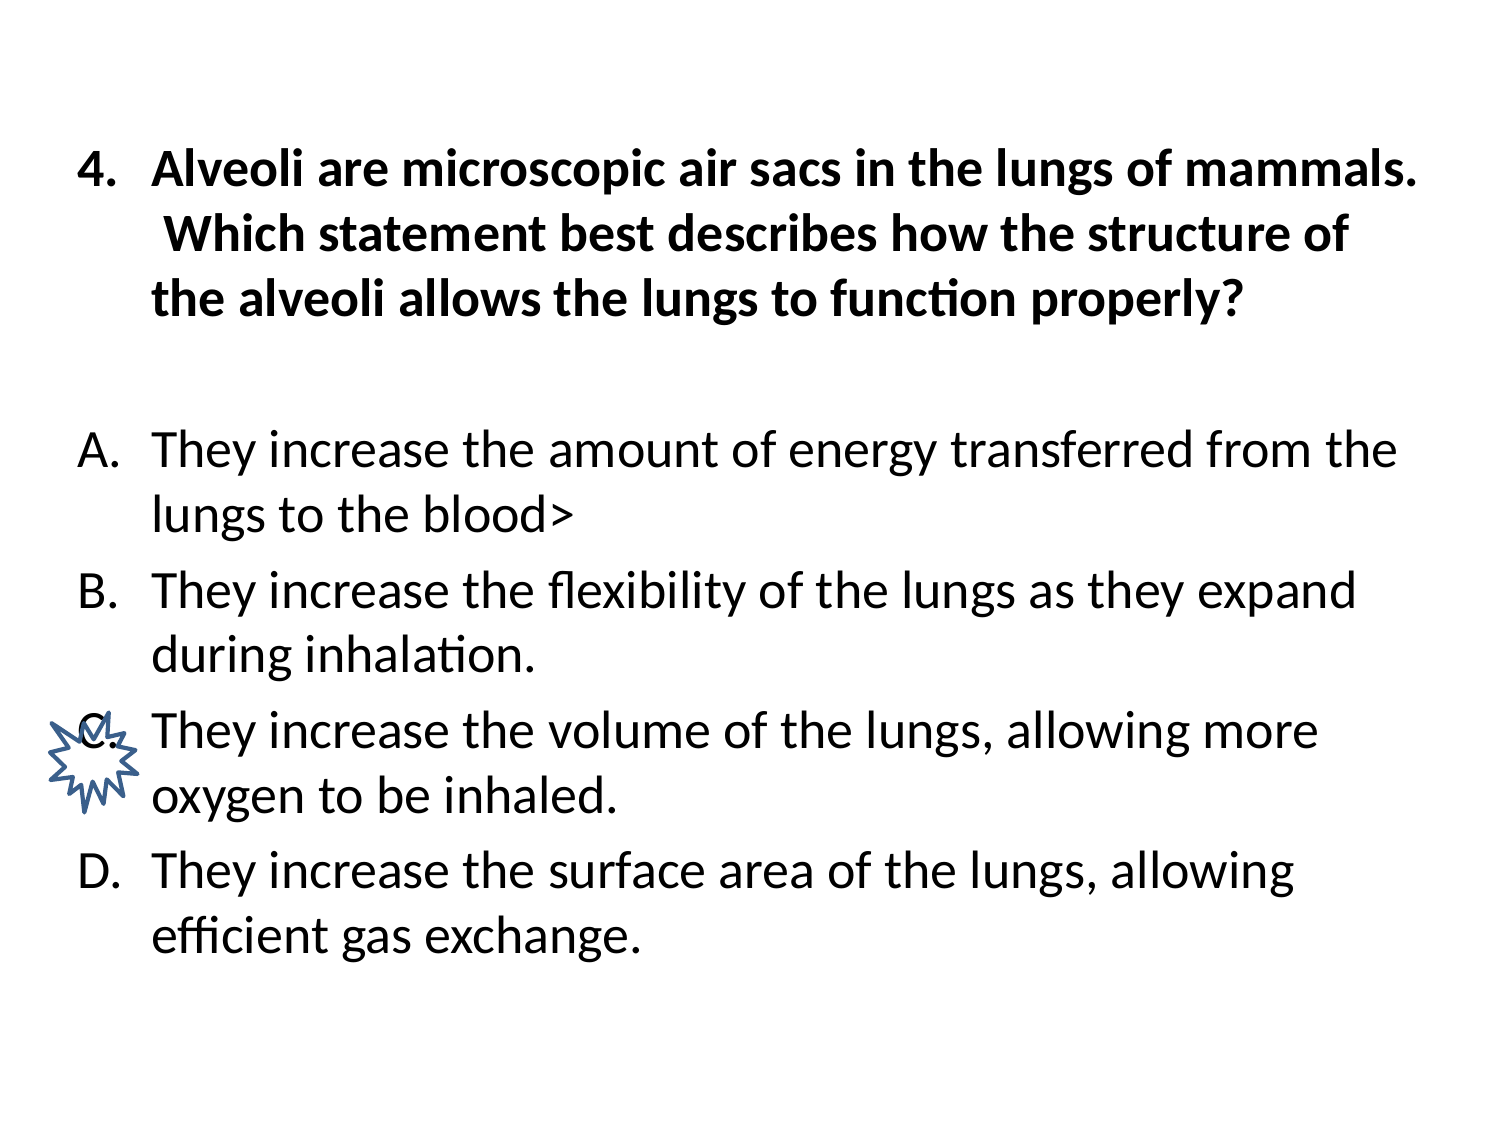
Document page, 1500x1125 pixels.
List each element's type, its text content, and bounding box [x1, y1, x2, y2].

list Alveoli are microscopic air sacs in the lungs of mammals. Which statement best describes how the structure of the alveoli allows the lungs to function properly? They increase the amount of energy transferred from the lungs to the blood> They increase the flexibility of the lungs as they expand during inhalation. They increase the volume of the lungs, allowing more oxygen to be inhaled. They increase the surface area of the lungs, allowing efficient gas exchange. [62, 125, 1438, 1000]
text_box [47, 710, 140, 815]
